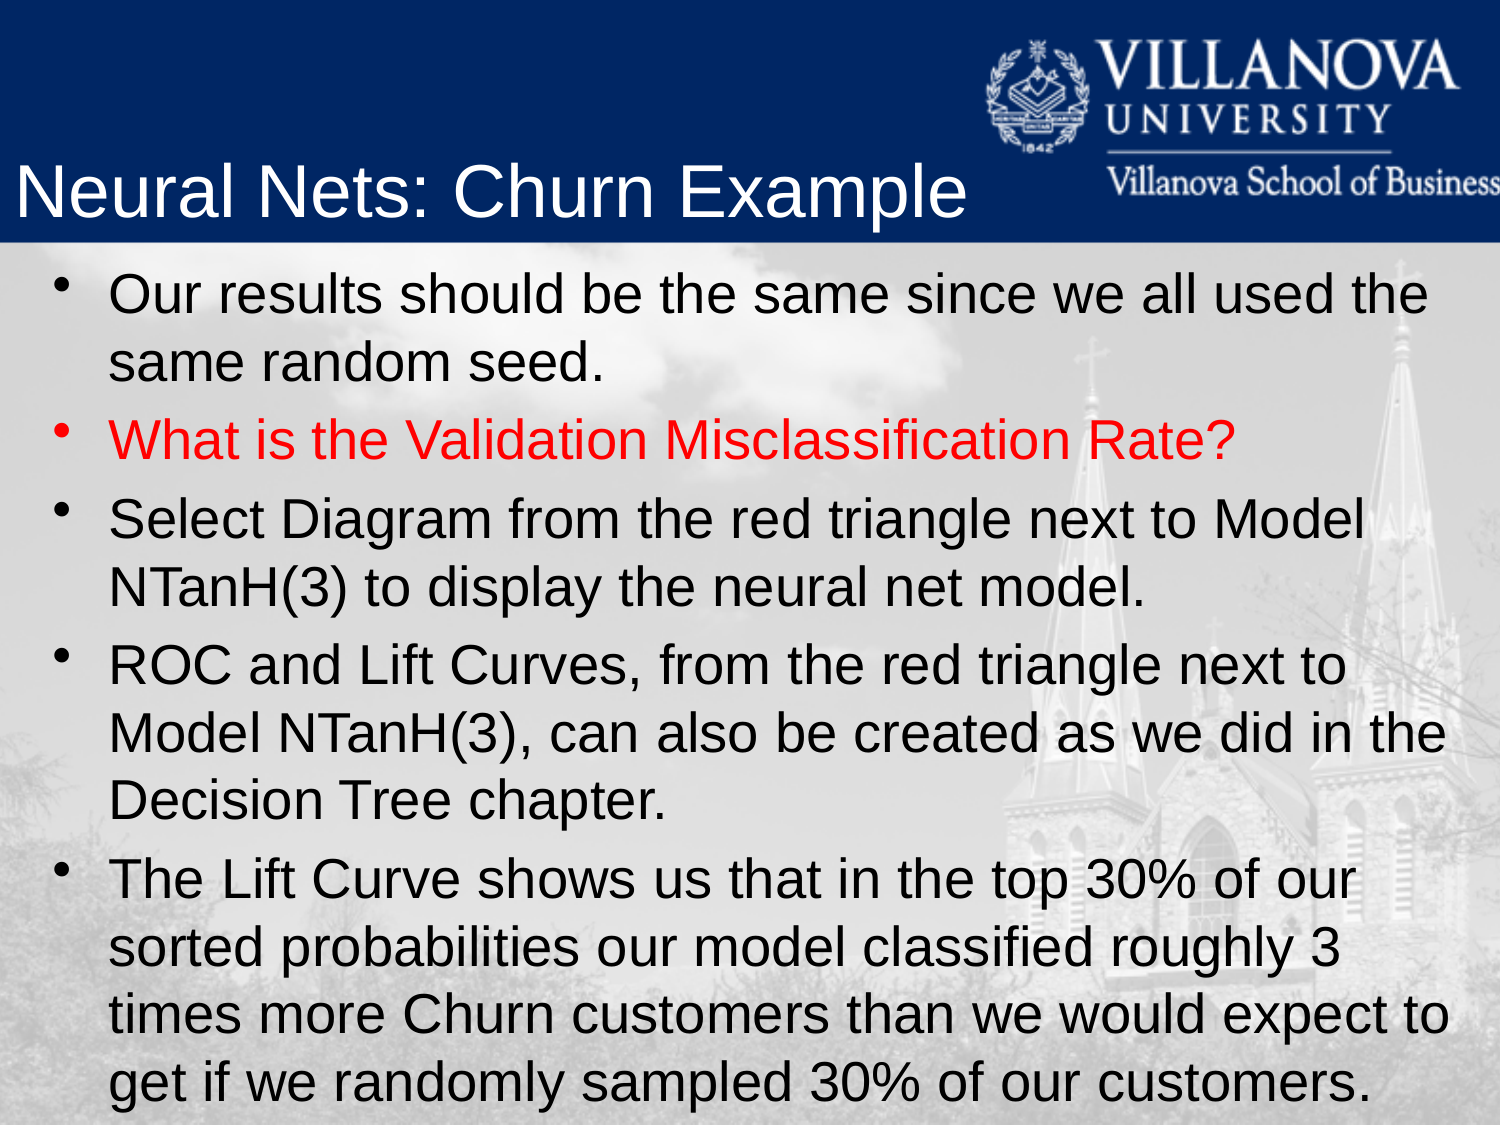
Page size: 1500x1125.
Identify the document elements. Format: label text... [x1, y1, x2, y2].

picture [0, 0, 1500, 94]
text_box Neural Nets: Churn Example [0, 94, 1500, 282]
picture [0, 282, 1500, 1125]
text_box Our results should be the same since we all used the same random seed. What is the Validation Misclassification Rate? Select Diagram from the red triangle next to Model NTanH(3) to display the neural net model. ROC and Lift Curves, from the red triangle next to Model NTanH(3), can also be created as we did in the Decision Tree chapter. The Lift Curve shows us that in the top 30% of our sorted probabilities our model classified roughly 3 times more Churn customers than we would expect to get if we randomly sampled 30% of our customers. [37, 282, 1475, 925]
